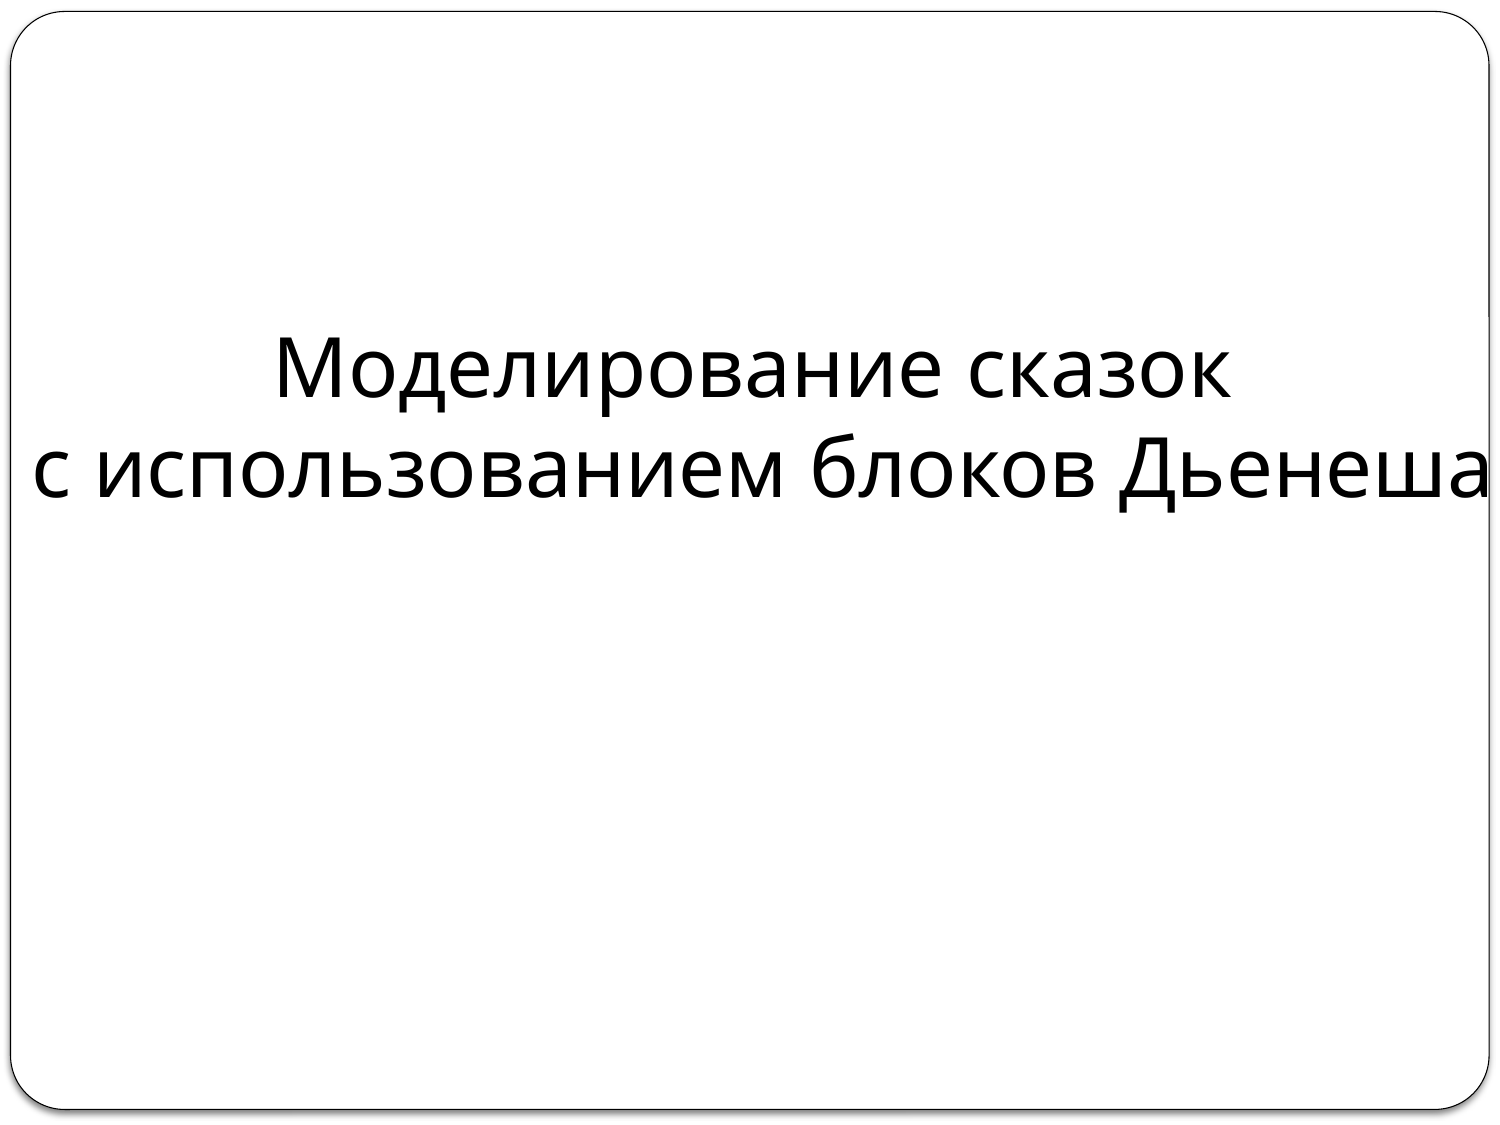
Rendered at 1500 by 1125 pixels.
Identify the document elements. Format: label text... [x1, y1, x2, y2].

text_box Моделирование сказок с использованием блоков Дьенеша [16, 306, 1500, 522]
